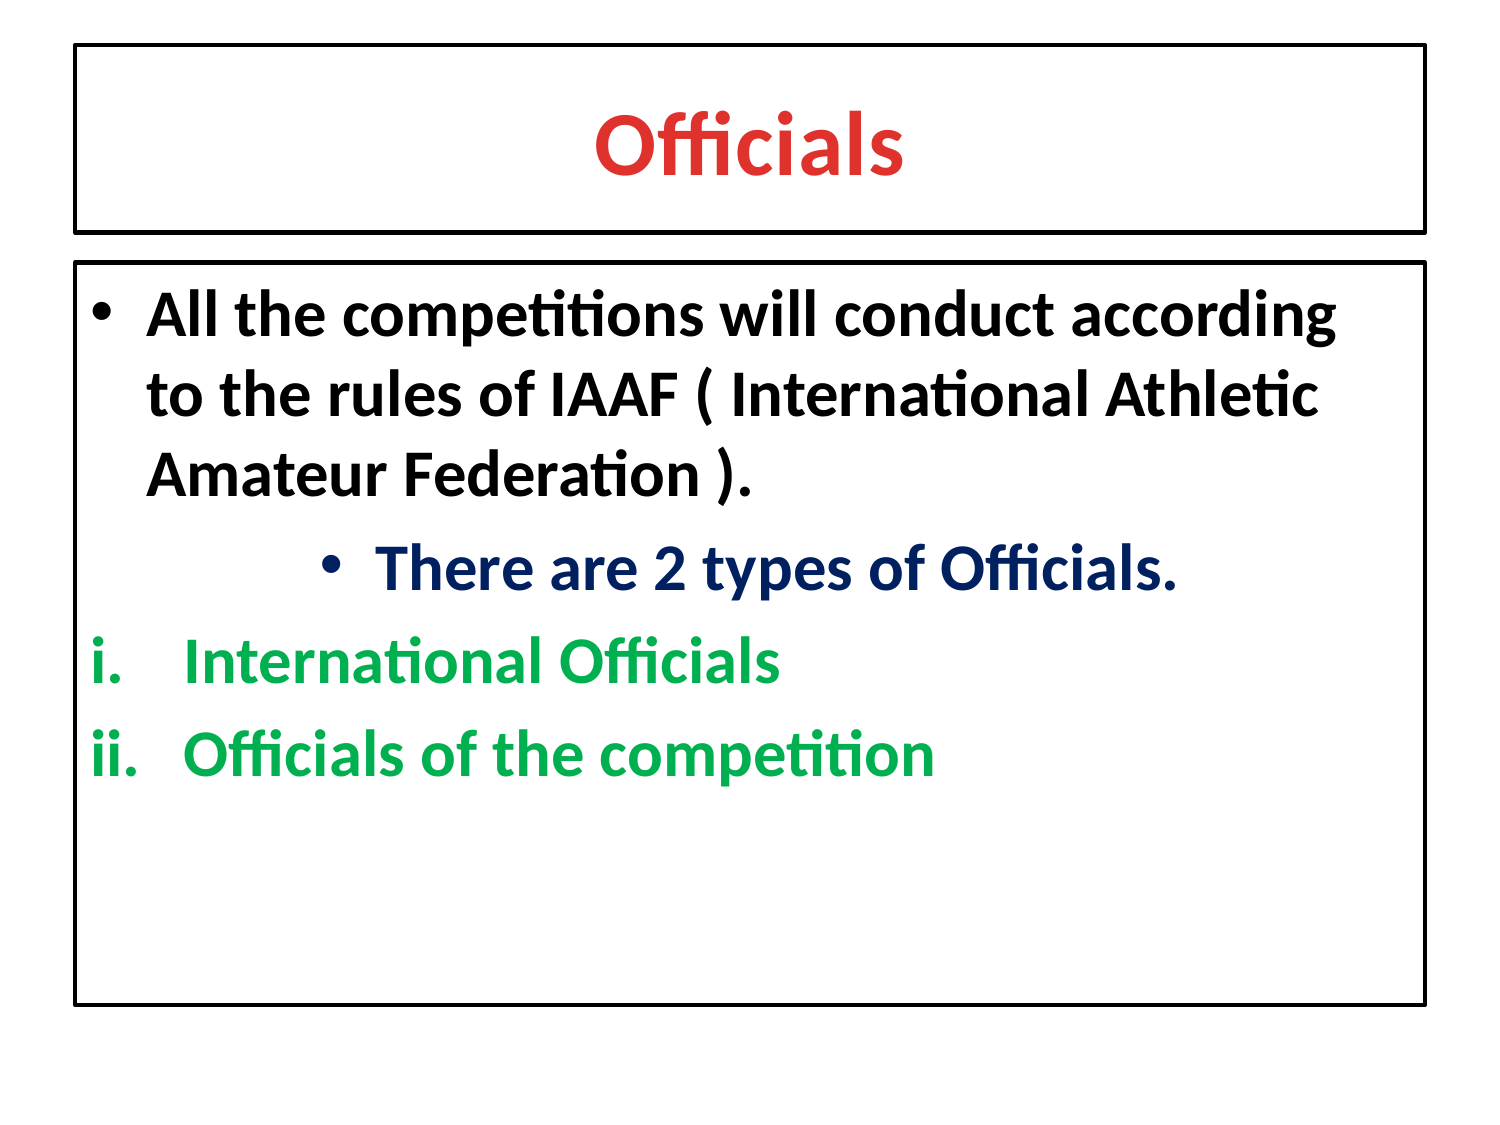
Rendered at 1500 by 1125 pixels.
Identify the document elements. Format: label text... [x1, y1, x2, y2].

list All the competitions will conduct according to the rules of IAAF ( International Athletic Amateur Federation ). There are 2 types of Officials. International Officials Officials of the competition [73, 260, 1427, 1007]
title Officials [73, 43, 1427, 235]
